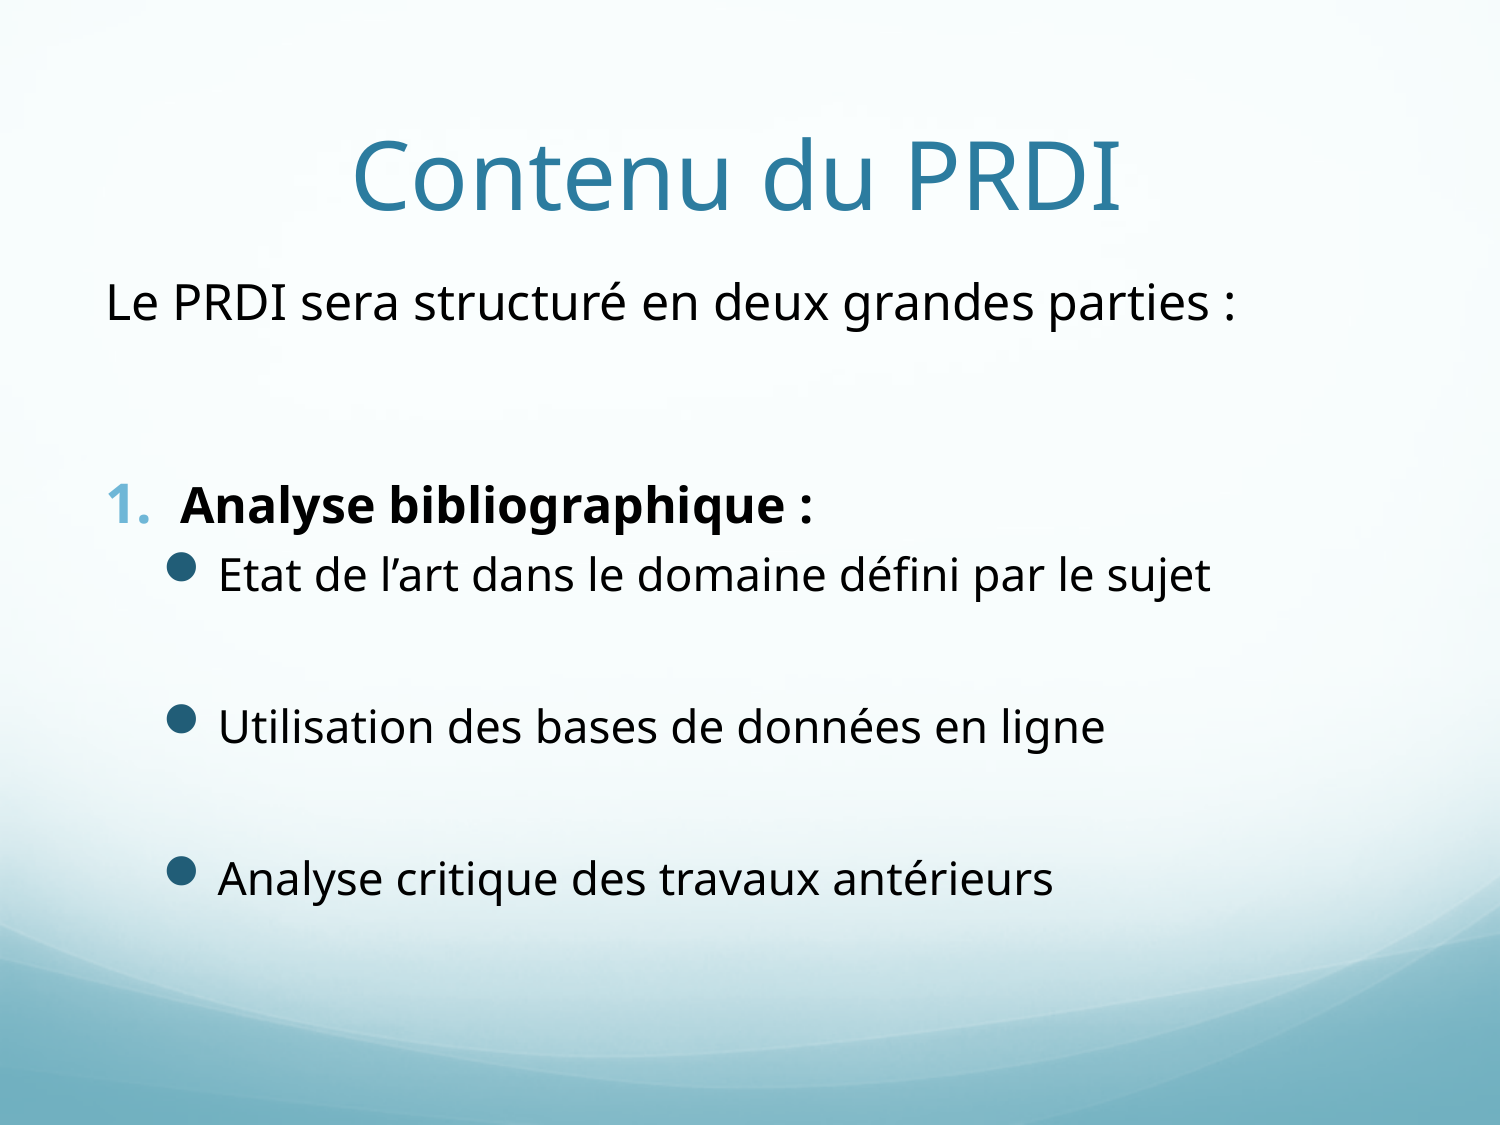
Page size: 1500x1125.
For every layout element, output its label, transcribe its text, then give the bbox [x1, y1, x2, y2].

title Contenu du PRDI [90, 17, 1410, 237]
list Le PRDI sera structuré en deux grandes parties : Analyse bibliographique : Etat de l’art dans le domaine défini par le sujet Utilisation des bases de données en ligne Analyse critique des travaux antérieurs [90, 262, 1410, 975]
